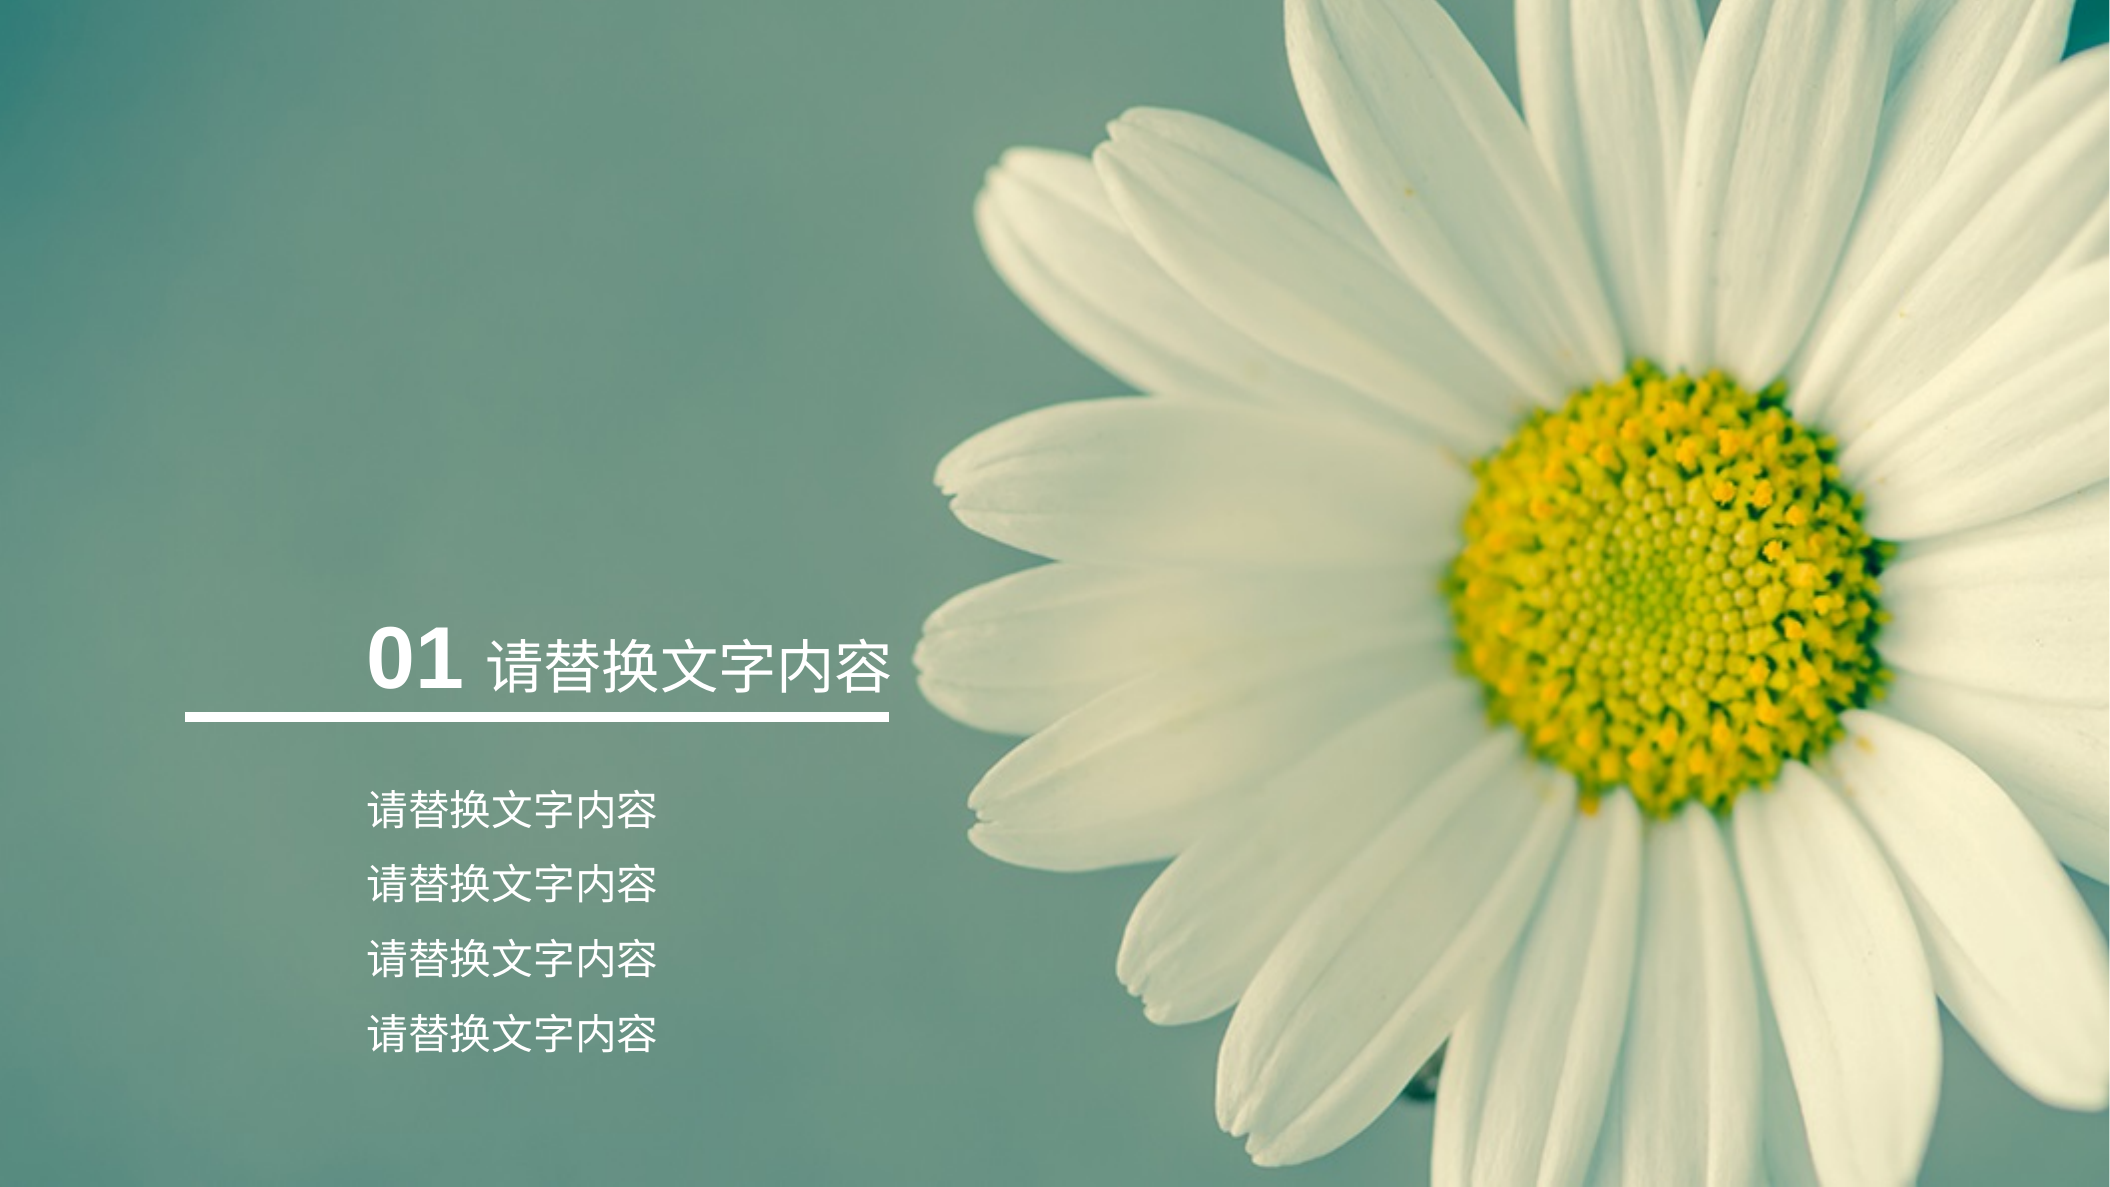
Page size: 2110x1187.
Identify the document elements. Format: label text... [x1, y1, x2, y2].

text_box 请替换文字内容 [351, 990, 925, 1065]
text_box 请替换文字内容 [351, 766, 925, 840]
text_box 01请替换文字内容 [351, 572, 1149, 714]
text_box [0, 0, 2110, 1187]
text_box 请替换文字内容 [351, 915, 925, 990]
text_box 请替换文字内容 [351, 840, 925, 915]
